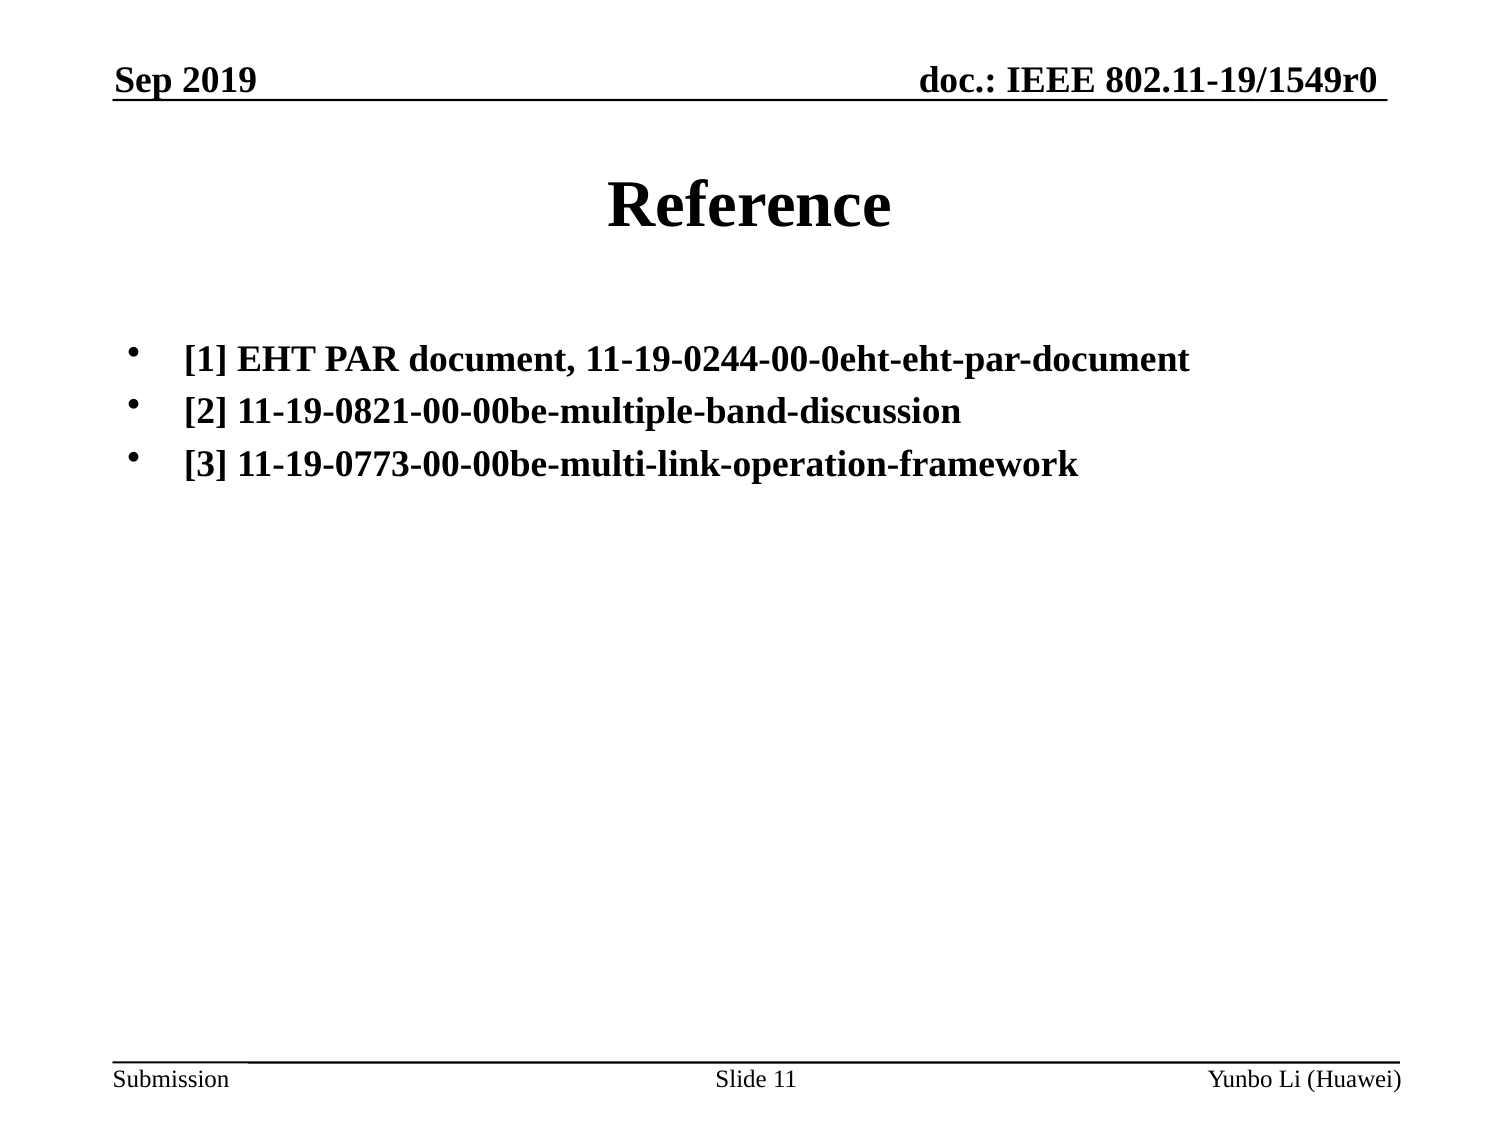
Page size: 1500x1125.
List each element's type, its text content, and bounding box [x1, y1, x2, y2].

footer Yunbo Li (Huawei) [1204, 1061, 1402, 1093]
list [1] EHT PAR document, 11-19-0244-00-0eht-eht-par-document [2] 11-19-0821-00-00be-multiple-band-discussion [3] 11-19-0773-00-00be-multi-link-operation-framework [112, 326, 1388, 1002]
slide_number Slide 11 [712, 1061, 800, 1093]
title Reference [112, 112, 1388, 288]
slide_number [114, 54, 259, 101]
